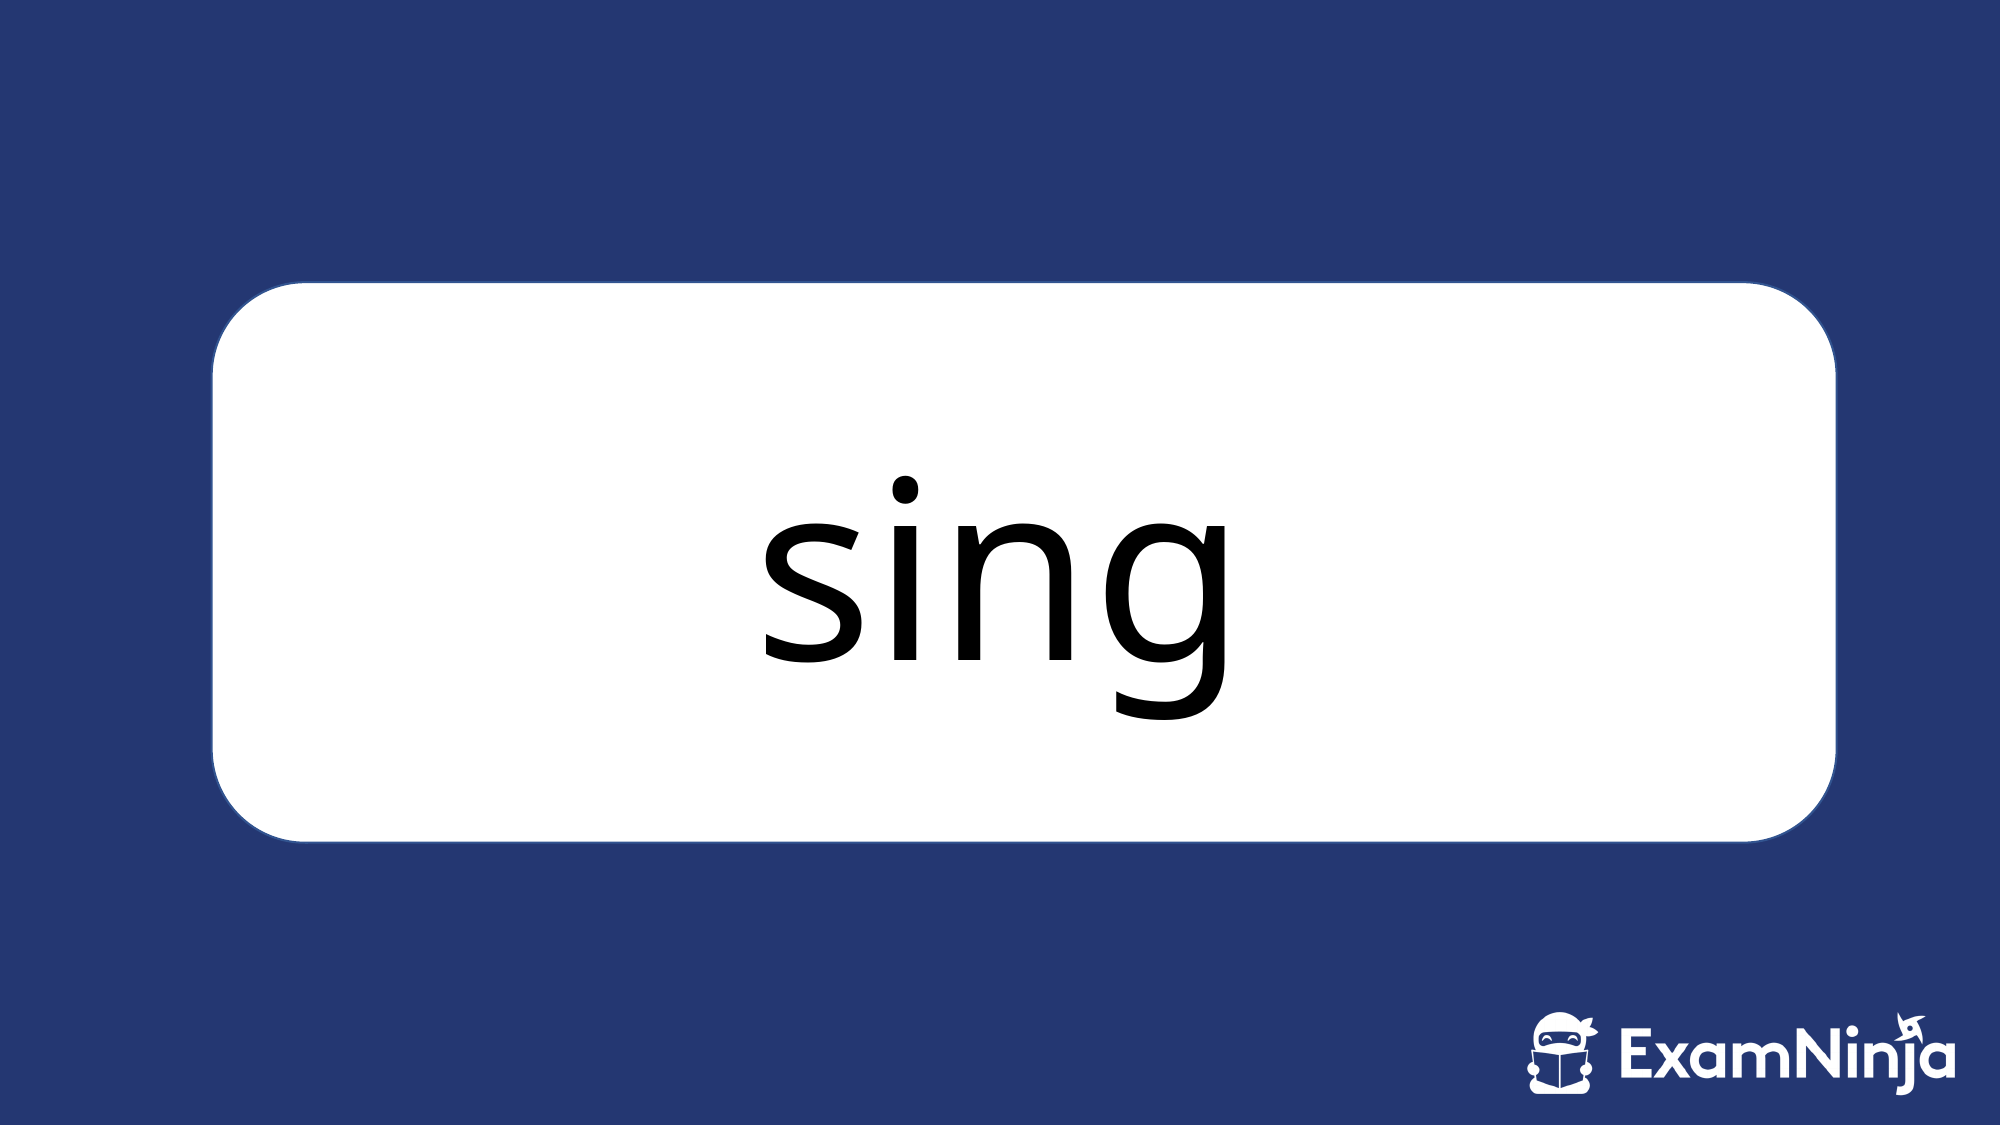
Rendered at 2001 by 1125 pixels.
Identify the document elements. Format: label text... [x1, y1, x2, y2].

picture [1501, 1003, 1979, 1102]
text_box [210, 719, 1838, 844]
text_box sing [143, 403, 1857, 719]
text_box [210, 281, 1838, 403]
